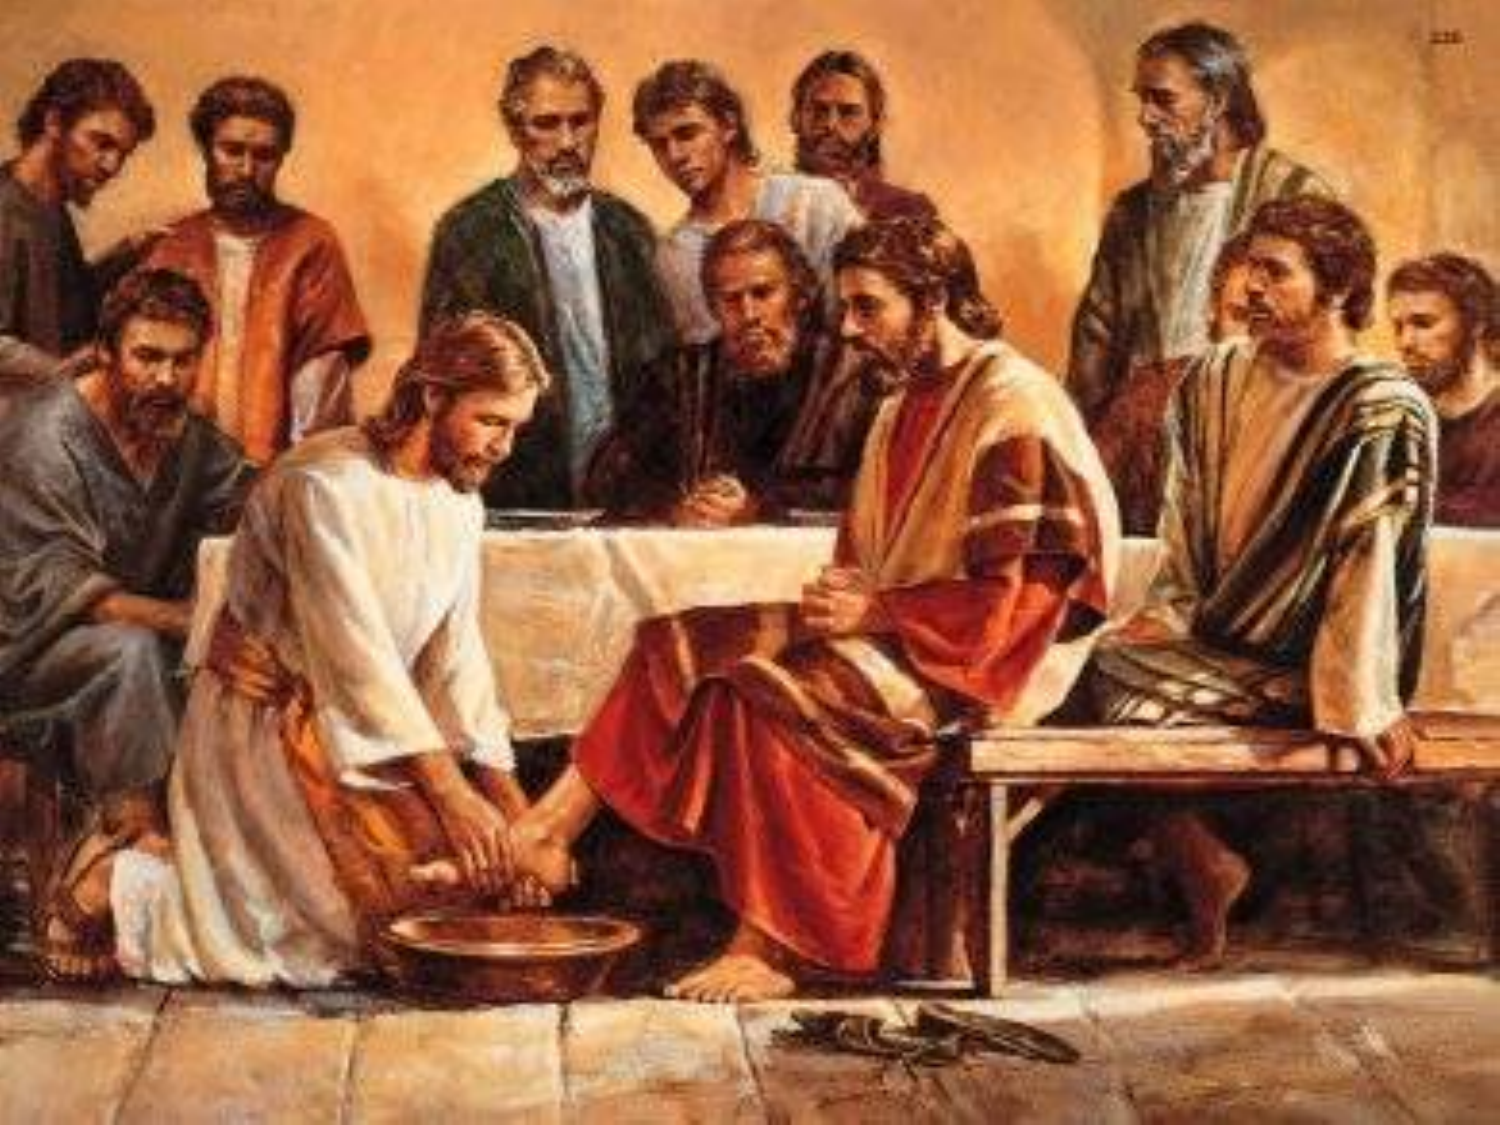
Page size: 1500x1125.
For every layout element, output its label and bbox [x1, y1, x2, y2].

list [0, 0, 1500, 1125]
